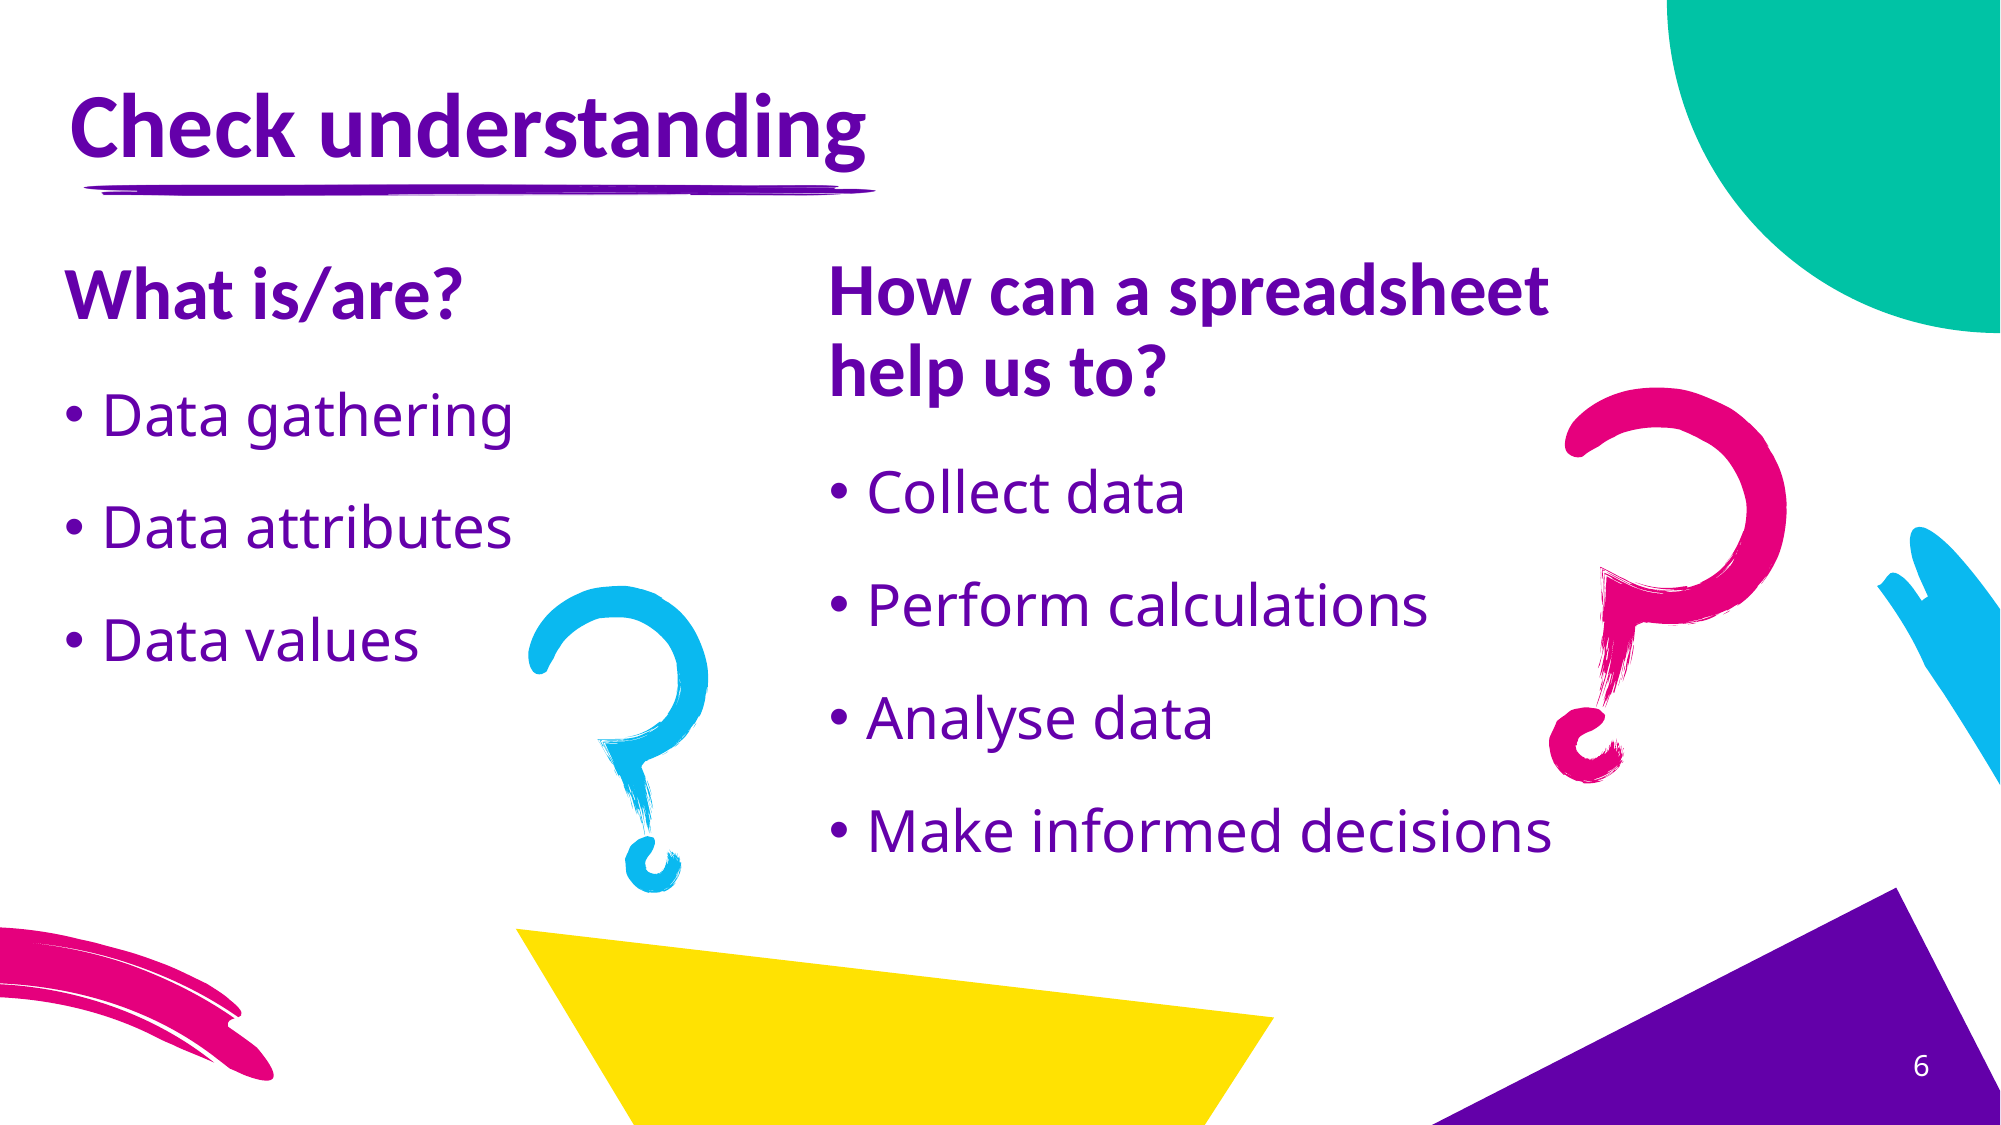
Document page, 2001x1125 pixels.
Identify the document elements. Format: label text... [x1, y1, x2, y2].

text_box How can a spreadsheet help us to? Collect data Perform calculations Analyse data Make informed decisions [739, 243, 1582, 918]
slide_number 6 [1673, 1037, 1945, 1097]
list What is/are? Data gathering Data attributes Data values [0, 247, 735, 922]
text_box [1533, 386, 1772, 795]
title Check understanding [55, 30, 1155, 226]
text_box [552, 580, 727, 893]
